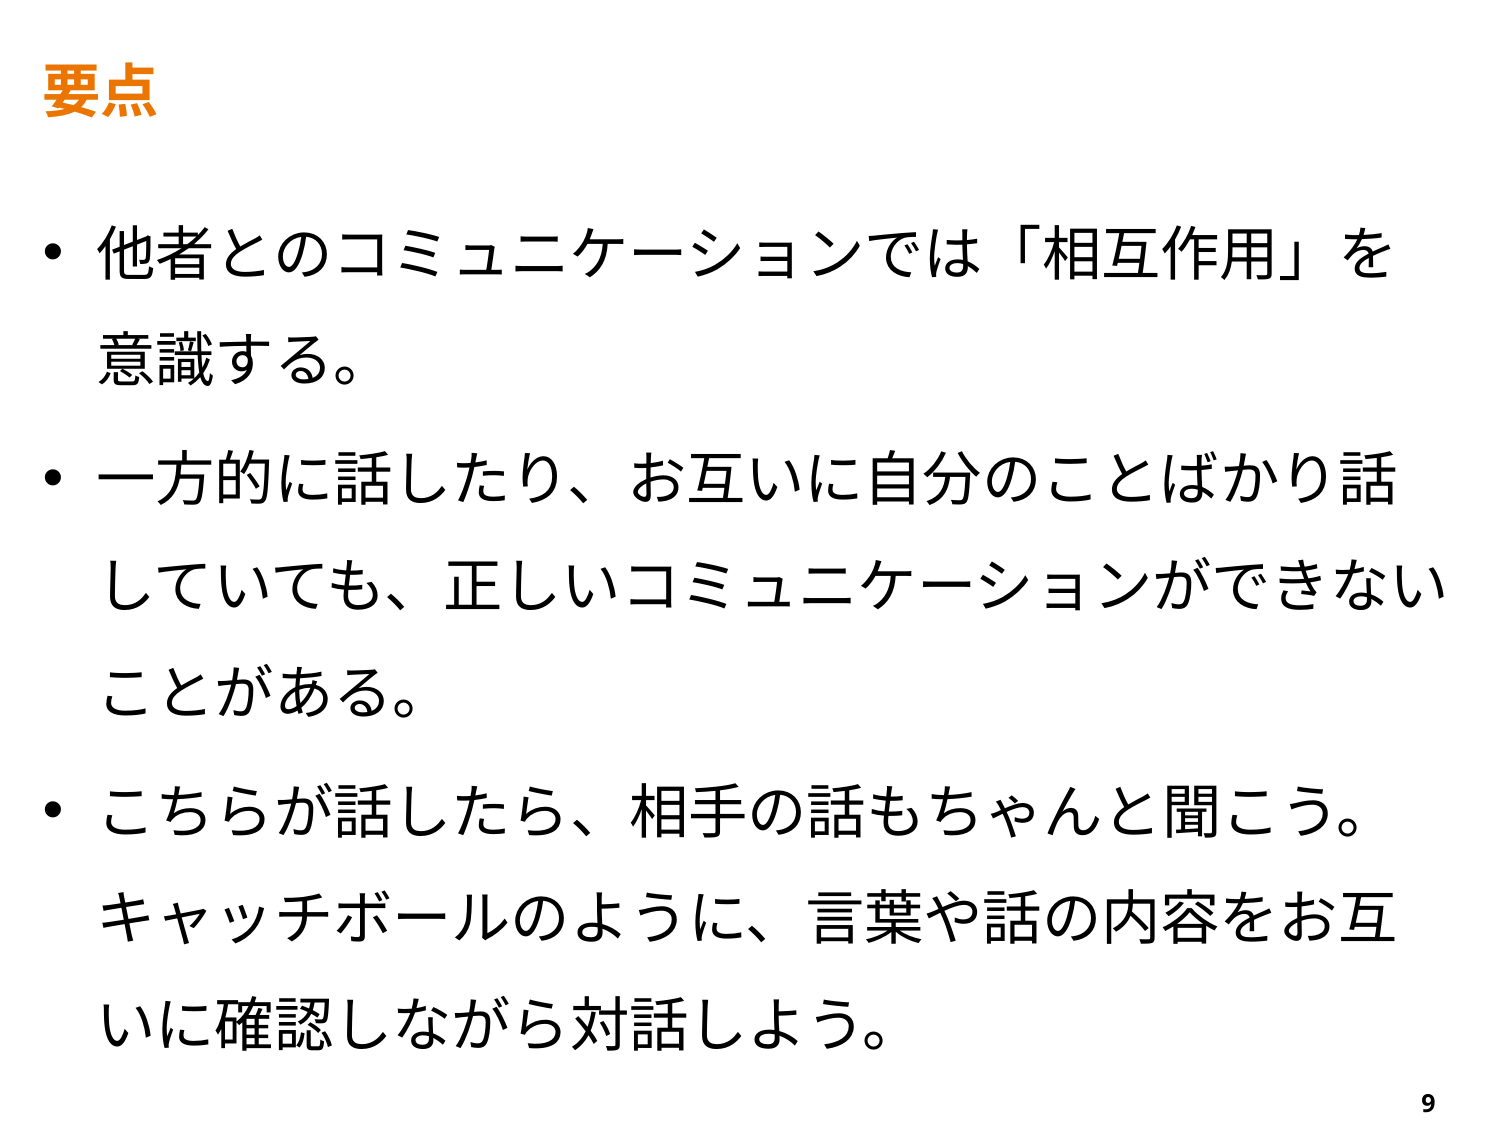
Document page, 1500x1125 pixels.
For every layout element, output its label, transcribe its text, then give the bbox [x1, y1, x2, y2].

list 他者とのコミュニケーションでは「相互作用」を意識する。 一方的に話したり、お互いに自分のことばかり話していても、正しいコミュニケーションができないことがある。 こちらが話したら、相手の話もちゃんと聞こう。キャッチボールのように、言葉や話の内容をお互いに確認しながら対話しよう。 [27, 172, 1471, 1071]
slide_number 9 [1364, 1089, 1493, 1120]
title 要点 [27, 47, 1386, 131]
